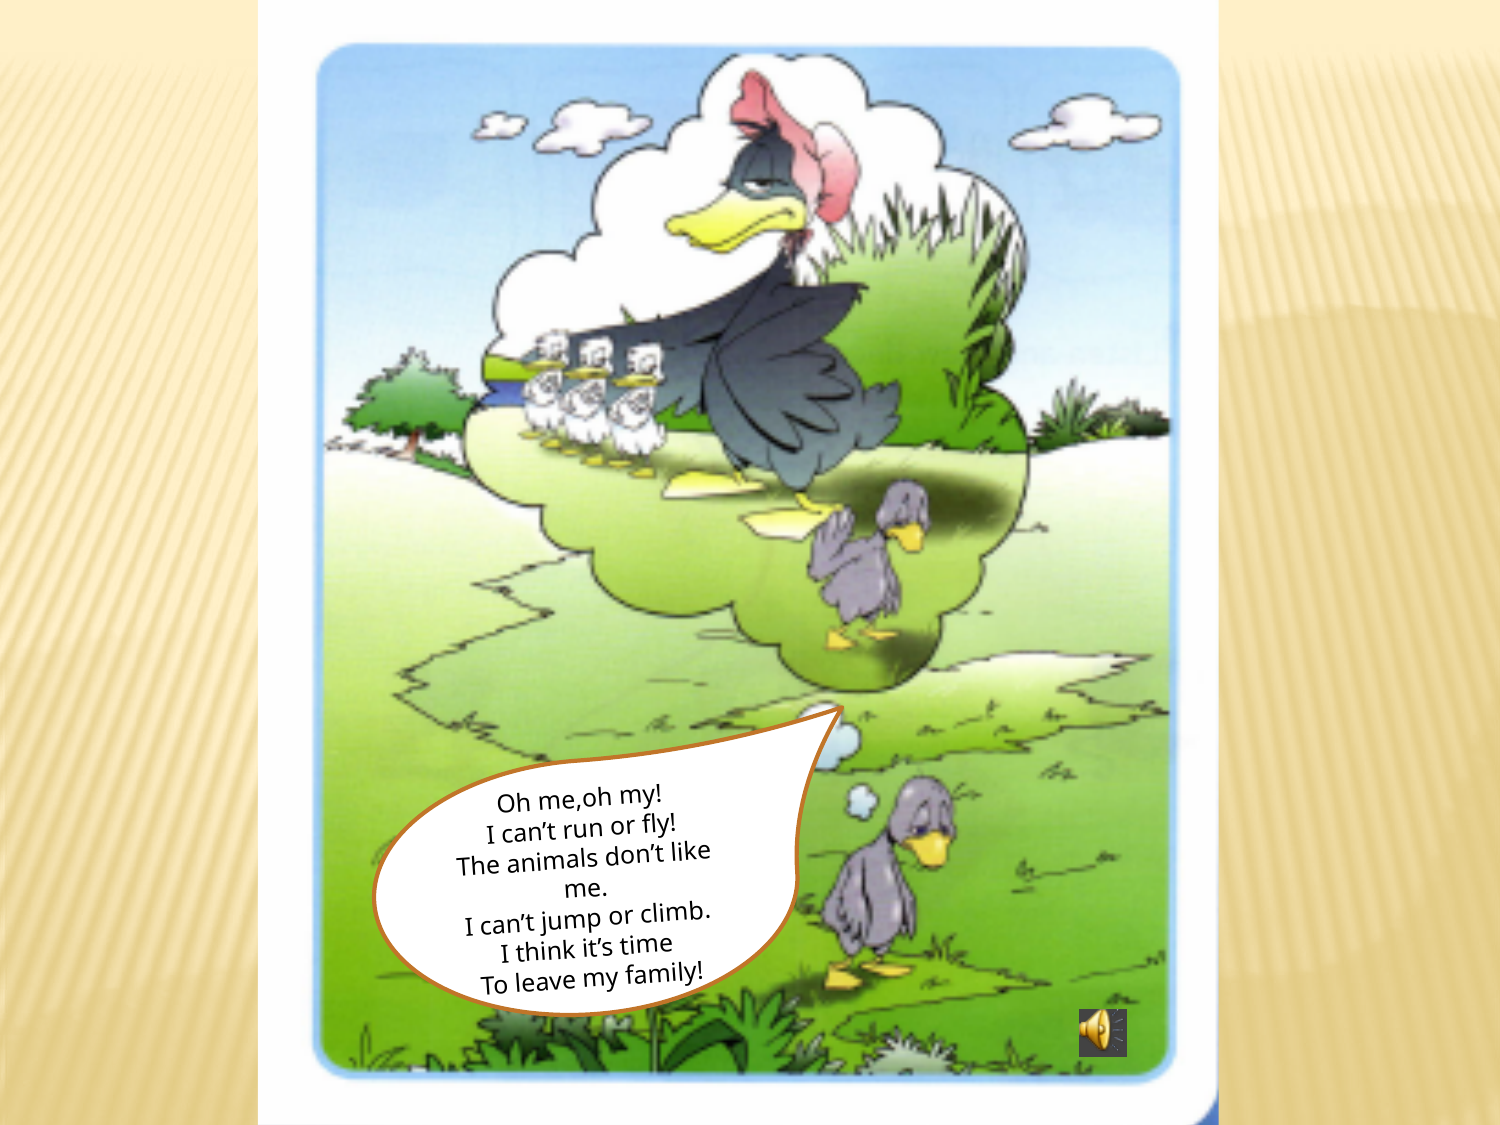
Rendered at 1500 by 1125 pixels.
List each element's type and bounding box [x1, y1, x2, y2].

picture [257, 0, 1219, 1125]
